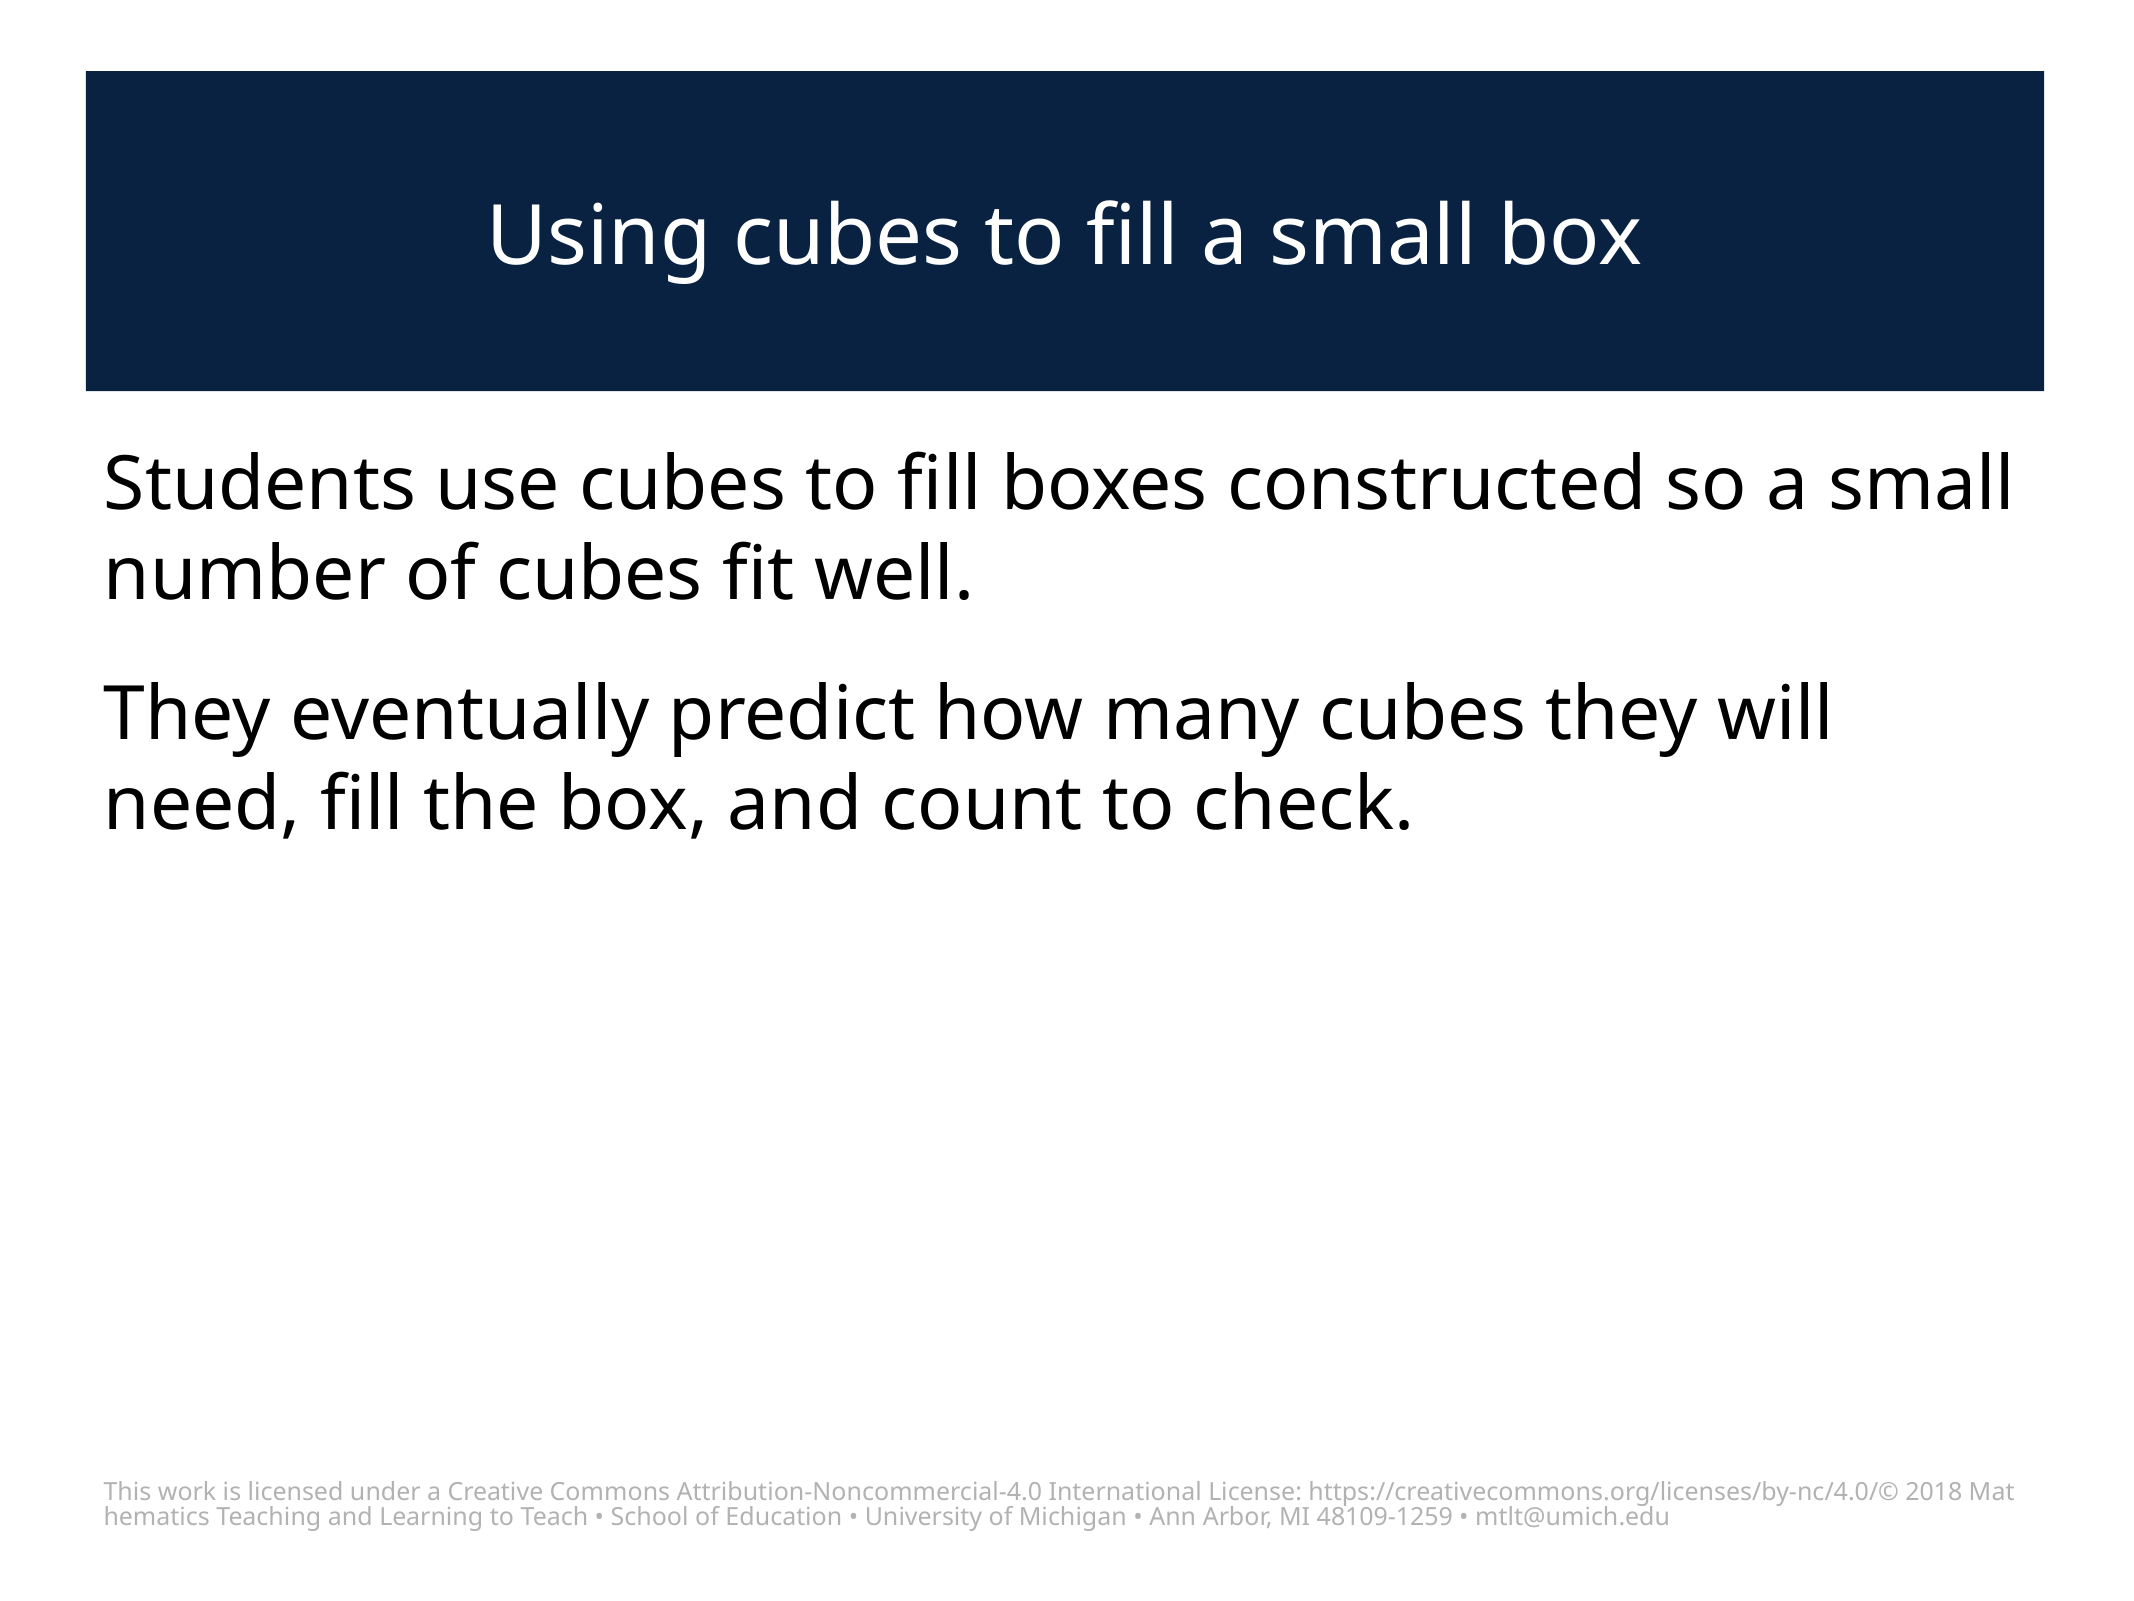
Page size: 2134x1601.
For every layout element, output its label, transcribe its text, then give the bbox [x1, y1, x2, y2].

list Students use cubes to ﬁll boxes constructed so a small number of cubes ﬁt well. They eventually predict how many cubes they will need, ﬁll the box, and count to check. [88, 426, 2045, 1430]
footer This work is licensed under a Creative Commons Attribution-Noncommercial-4.0 International License: https://creativecommons.org/licenses/by-nc/4.0/ © 2018 Mathematics Teaching and Learning to Teach • School of Education • University of Michigan • Ann Arbor, MI 48109-1259 • mtlt@umich.edu [88, 1436, 2045, 1548]
title Using cubes to fill a small box [85, 71, 2045, 392]
